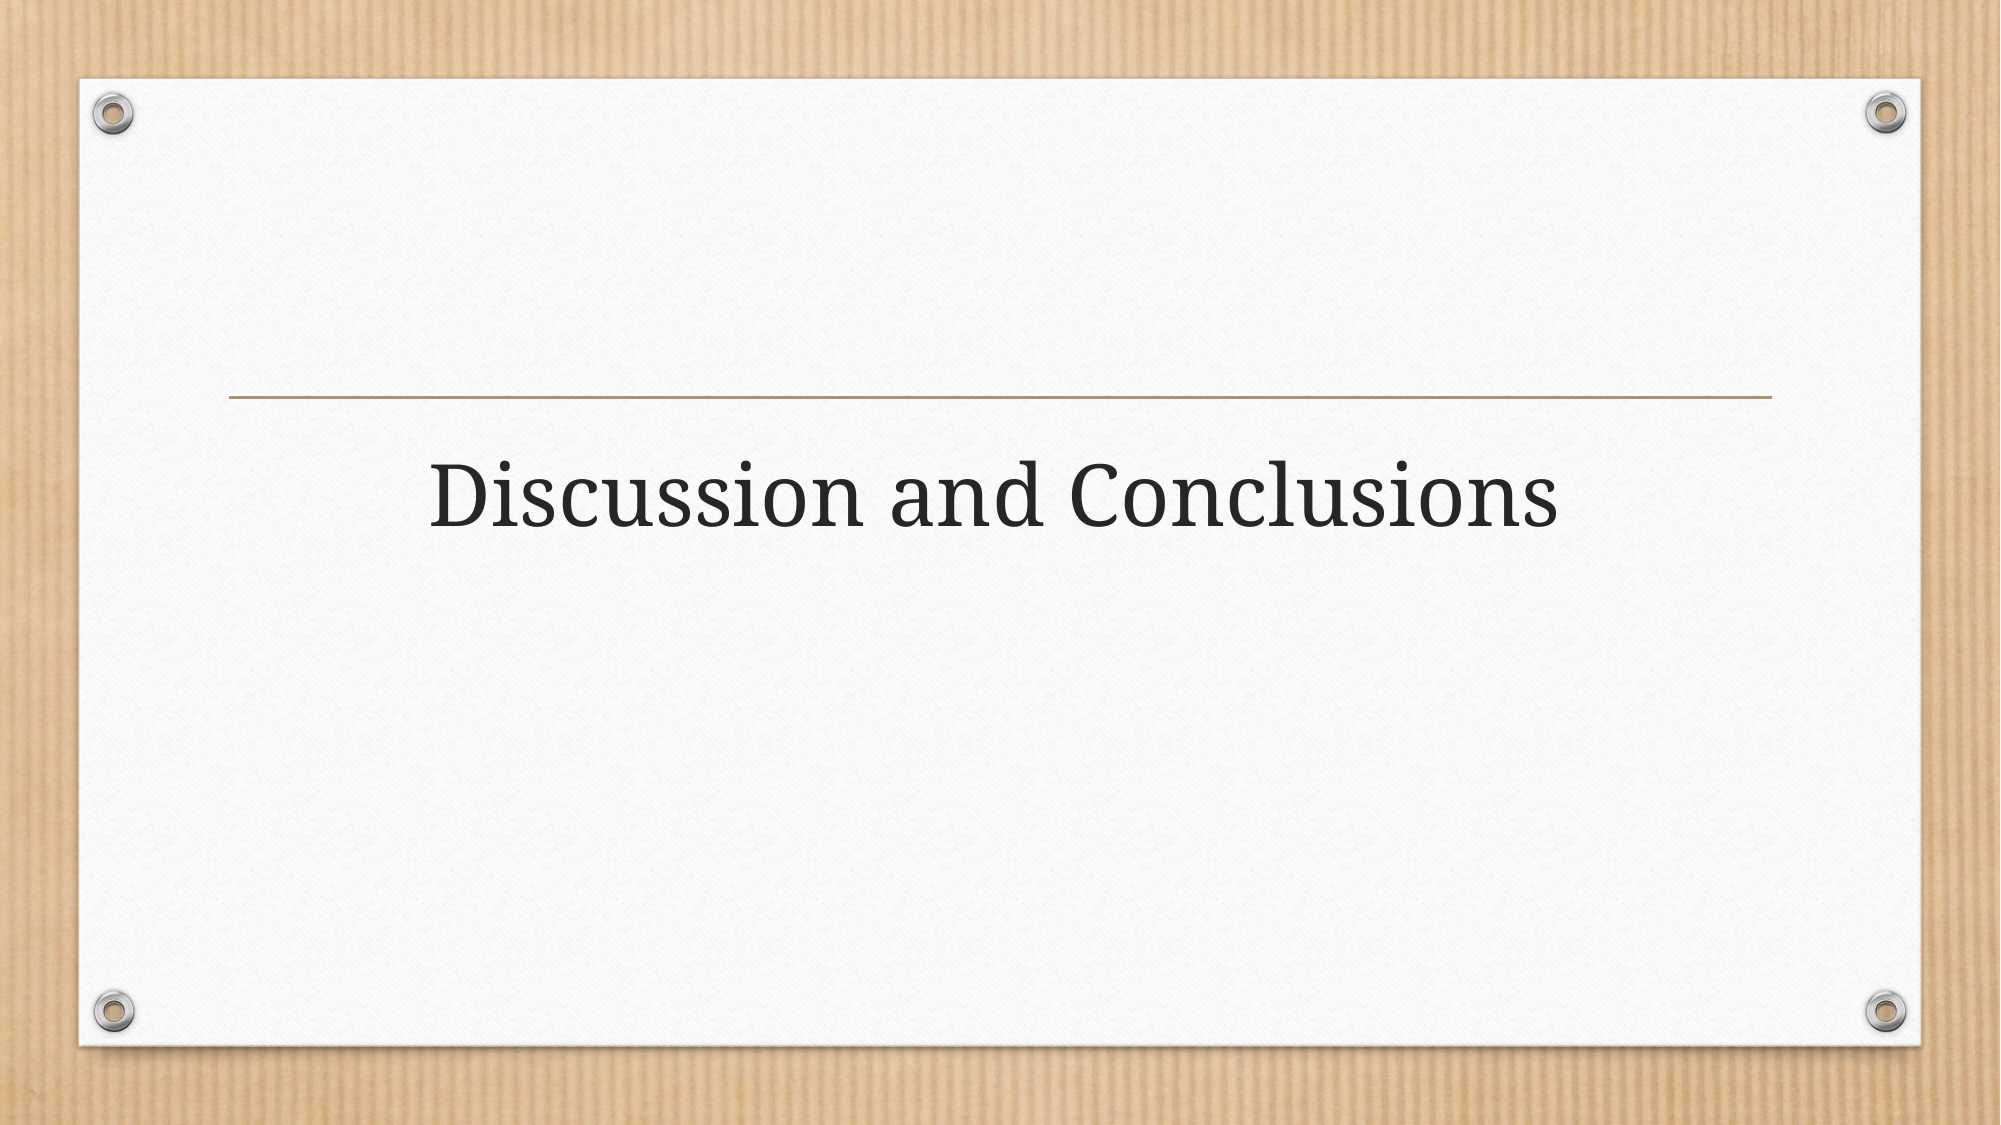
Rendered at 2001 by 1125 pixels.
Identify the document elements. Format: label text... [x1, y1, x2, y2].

title Discussion and Conclusions [208, 431, 1784, 646]
picture [0, 0, 2001, 1125]
